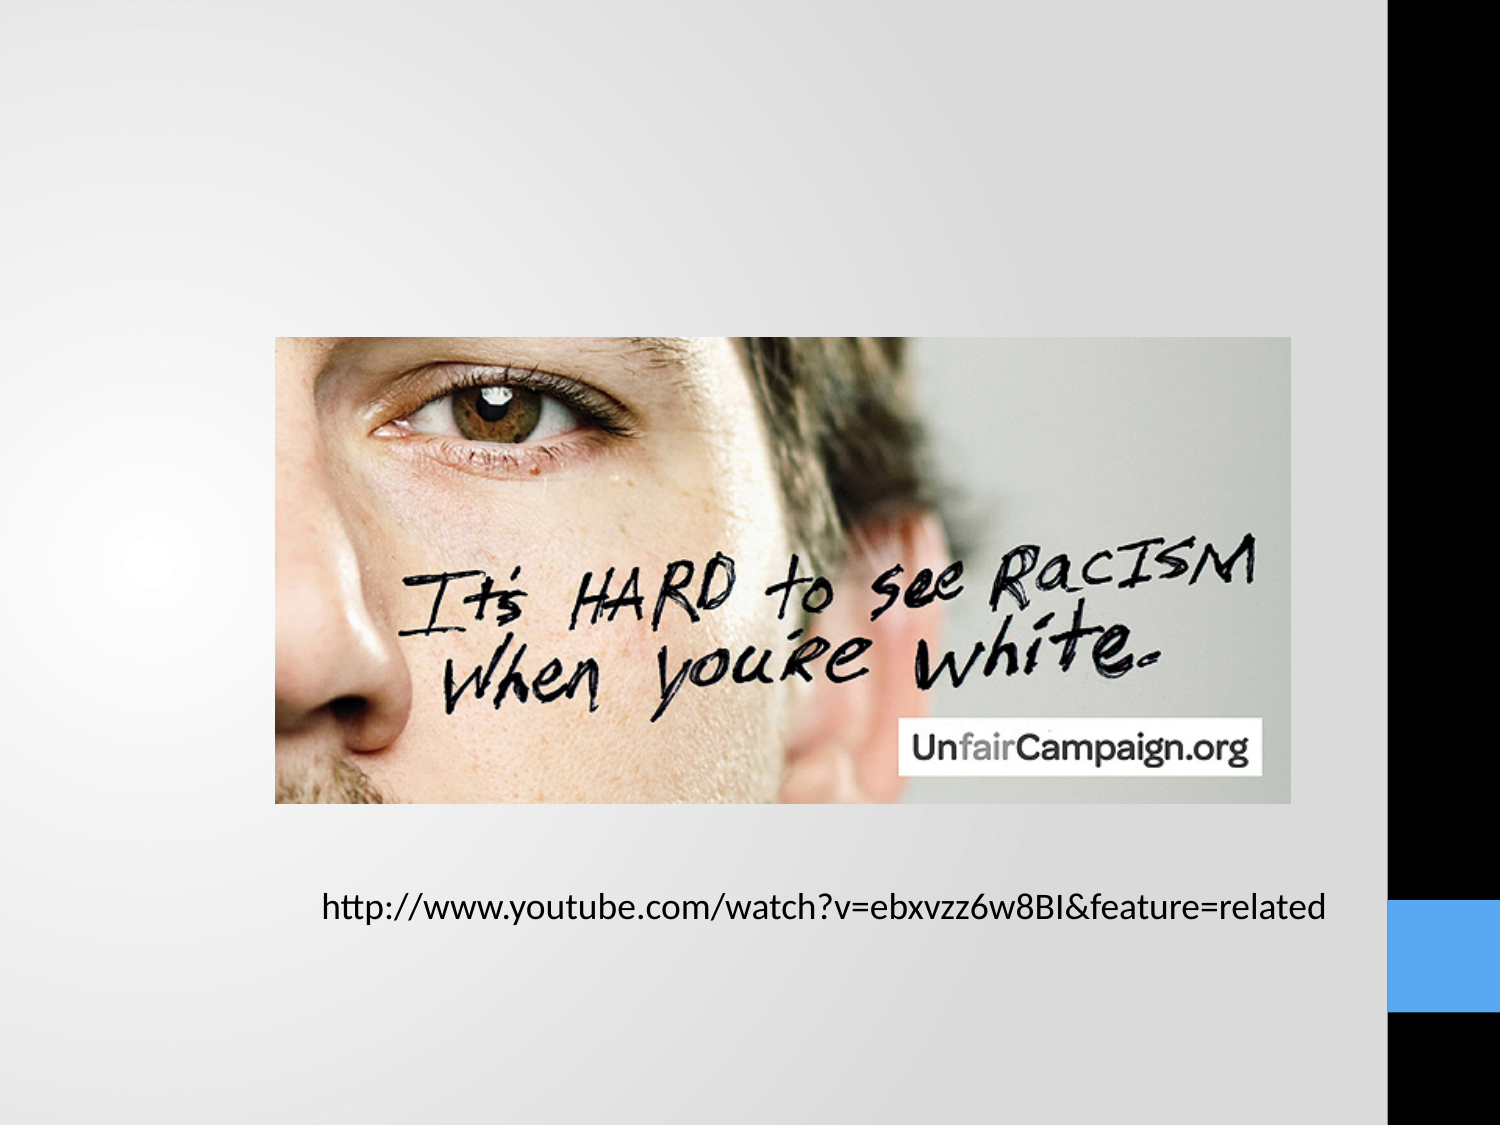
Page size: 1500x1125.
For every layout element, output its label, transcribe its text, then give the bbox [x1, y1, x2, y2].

picture [274, 336, 1292, 804]
text_box http://www.youtube.com/watch?v=ebxvzz6w8BI&feature=related [306, 874, 1343, 935]
